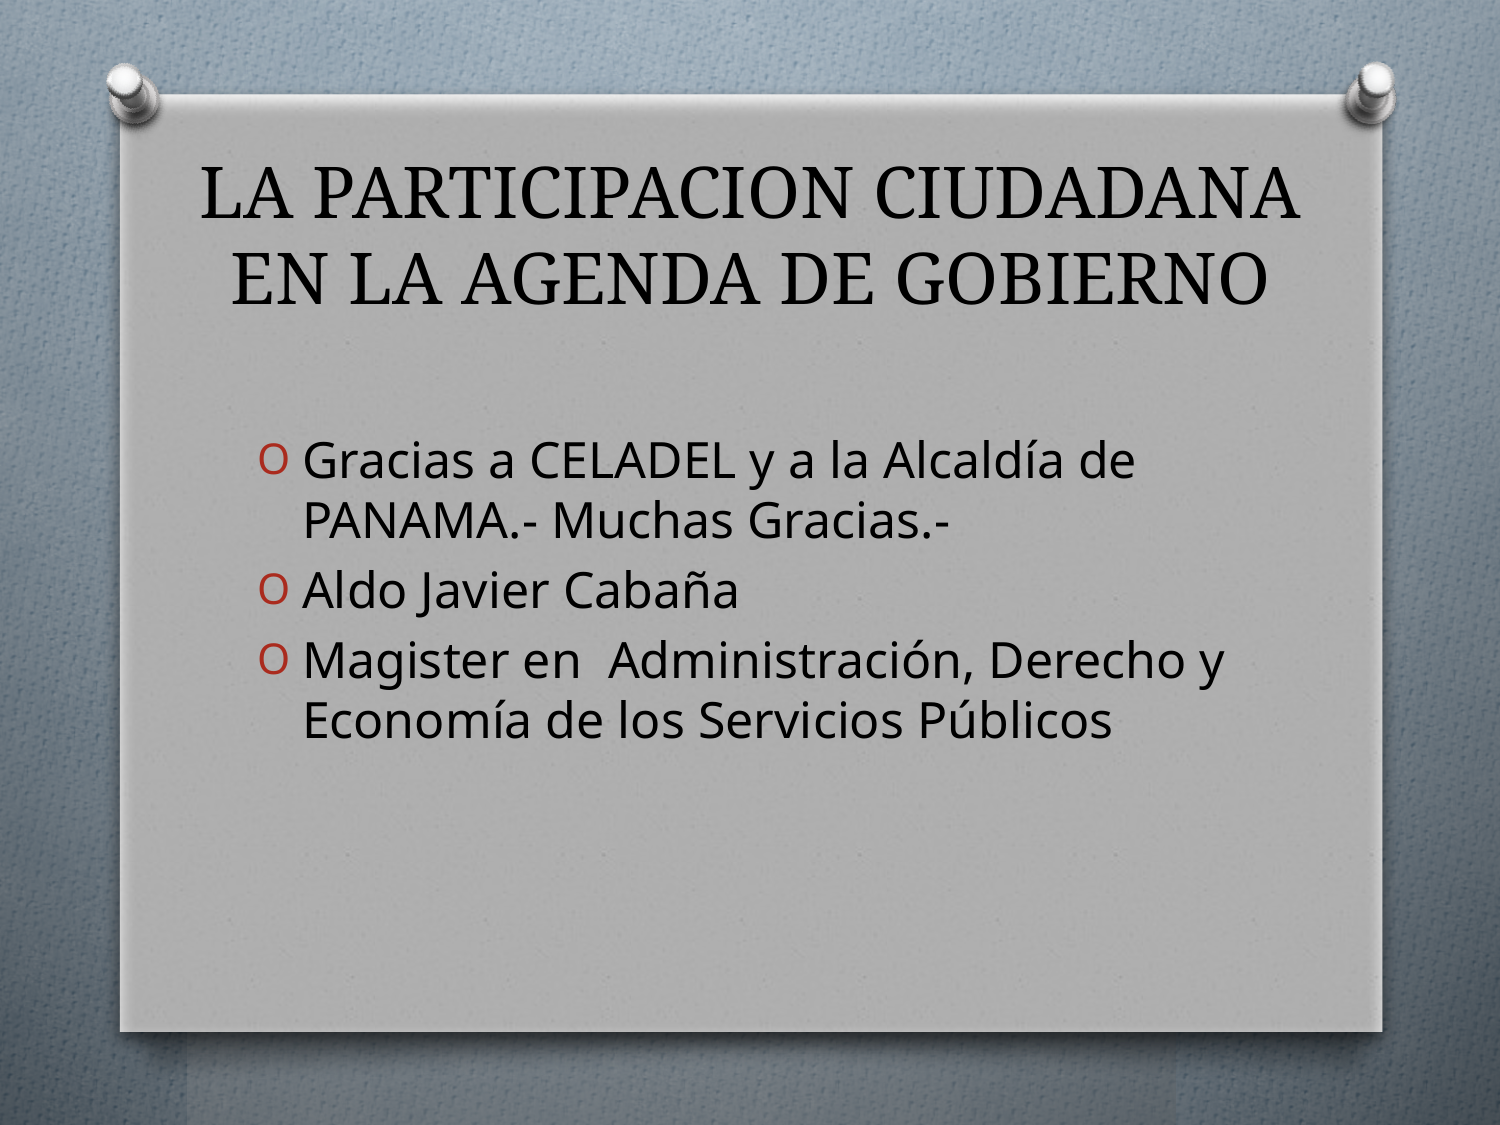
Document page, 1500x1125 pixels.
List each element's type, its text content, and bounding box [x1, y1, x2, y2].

picture [75, 29, 198, 153]
picture [1317, 35, 1439, 156]
list Gracias a CELADEL y a la Alcaldía de PANAMA.- Muchas Gracias.- Aldo Javier Cabaña Magister en Administración, Derecho y Economía de los Servicios Públicos [242, 420, 1257, 939]
title LA PARTICIPACION CIUDADANA EN LA AGENDA DE GOBIERNO [179, 134, 1323, 332]
